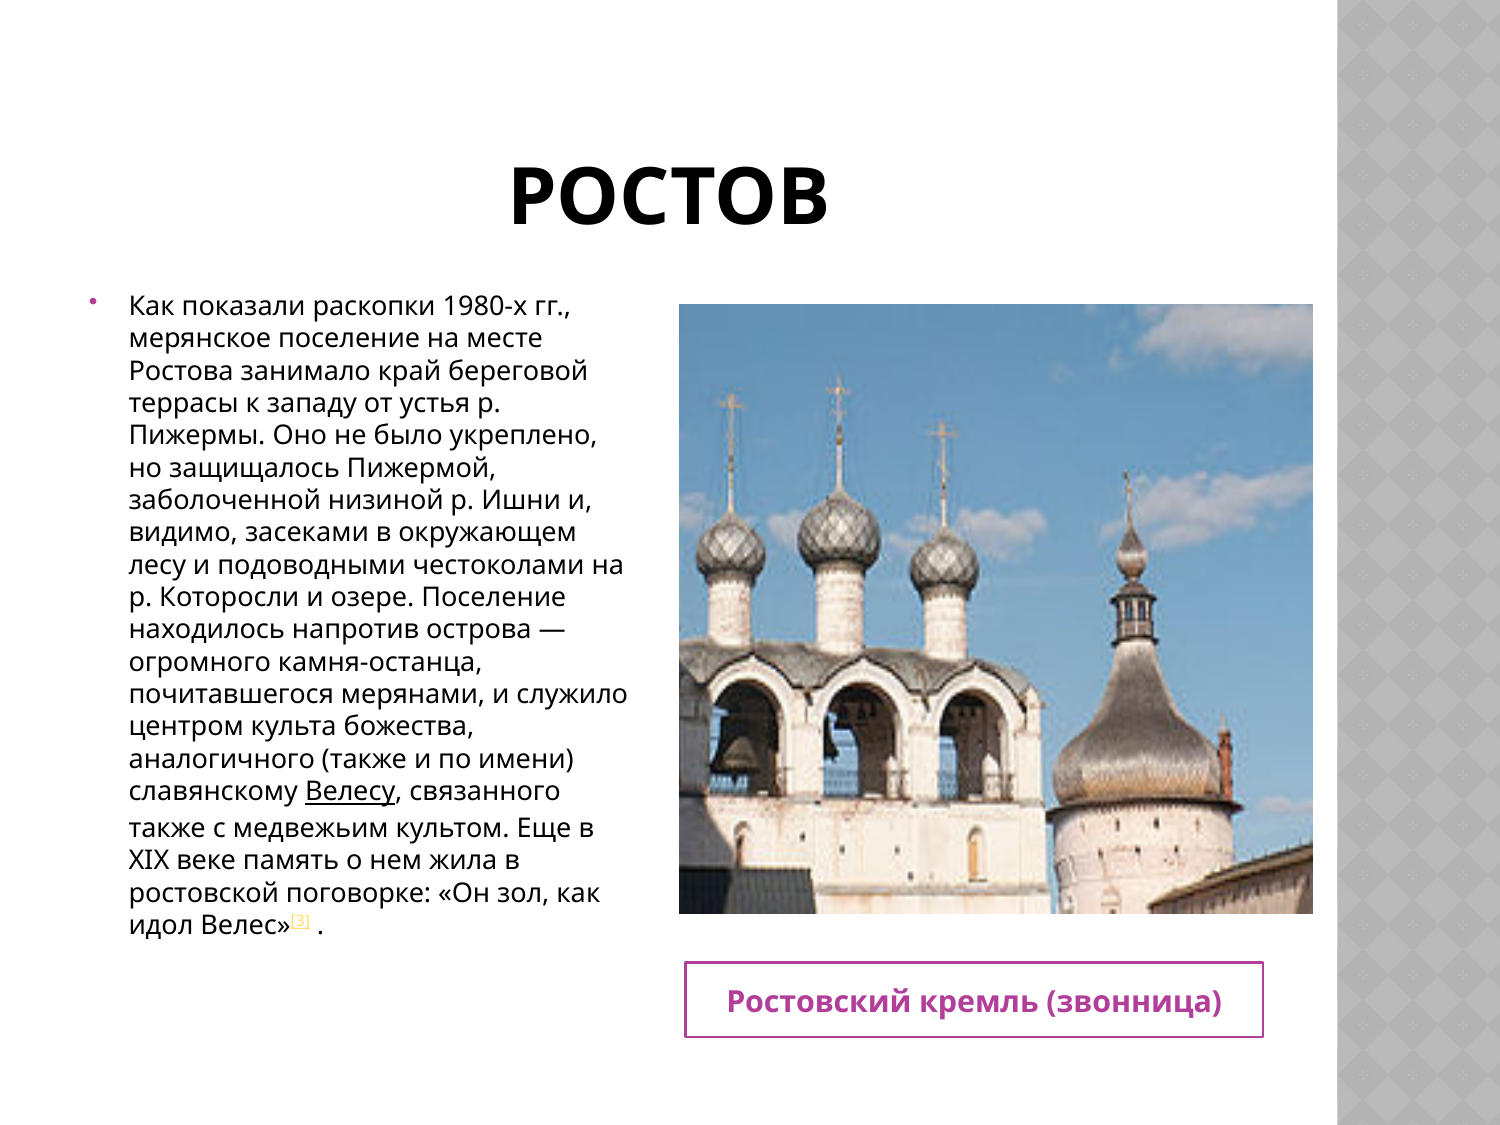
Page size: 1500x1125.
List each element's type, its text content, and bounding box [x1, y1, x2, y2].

list Ростовский кремль (звонница) [684, 961, 1264, 1038]
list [679, 304, 1313, 915]
title Ростов [75, 52, 1263, 240]
list Как показали раскопки 1980-х гг., мерянское поселение на месте Ростова занимало край береговой террасы к западу от устья р. Пижермы. Оно не было укреплено, но защищалось Пижермой, заболоченной низиной р. Ишни и, видимо, засеками в окружающем лесу и подоводными честоколами на р. Которосли и озере. Поселение находилось напротив острова — огромного камня-останца, почитавшегося мерянами, и служило центром культа божества, аналогичного (также и по имени) славянскому Велесу, связанного также с медвежьим культом. Еще в XIX веке память о нем жила в ростовской поговорке: «Он зол, как идол Велес»[3] . [75, 280, 653, 956]
